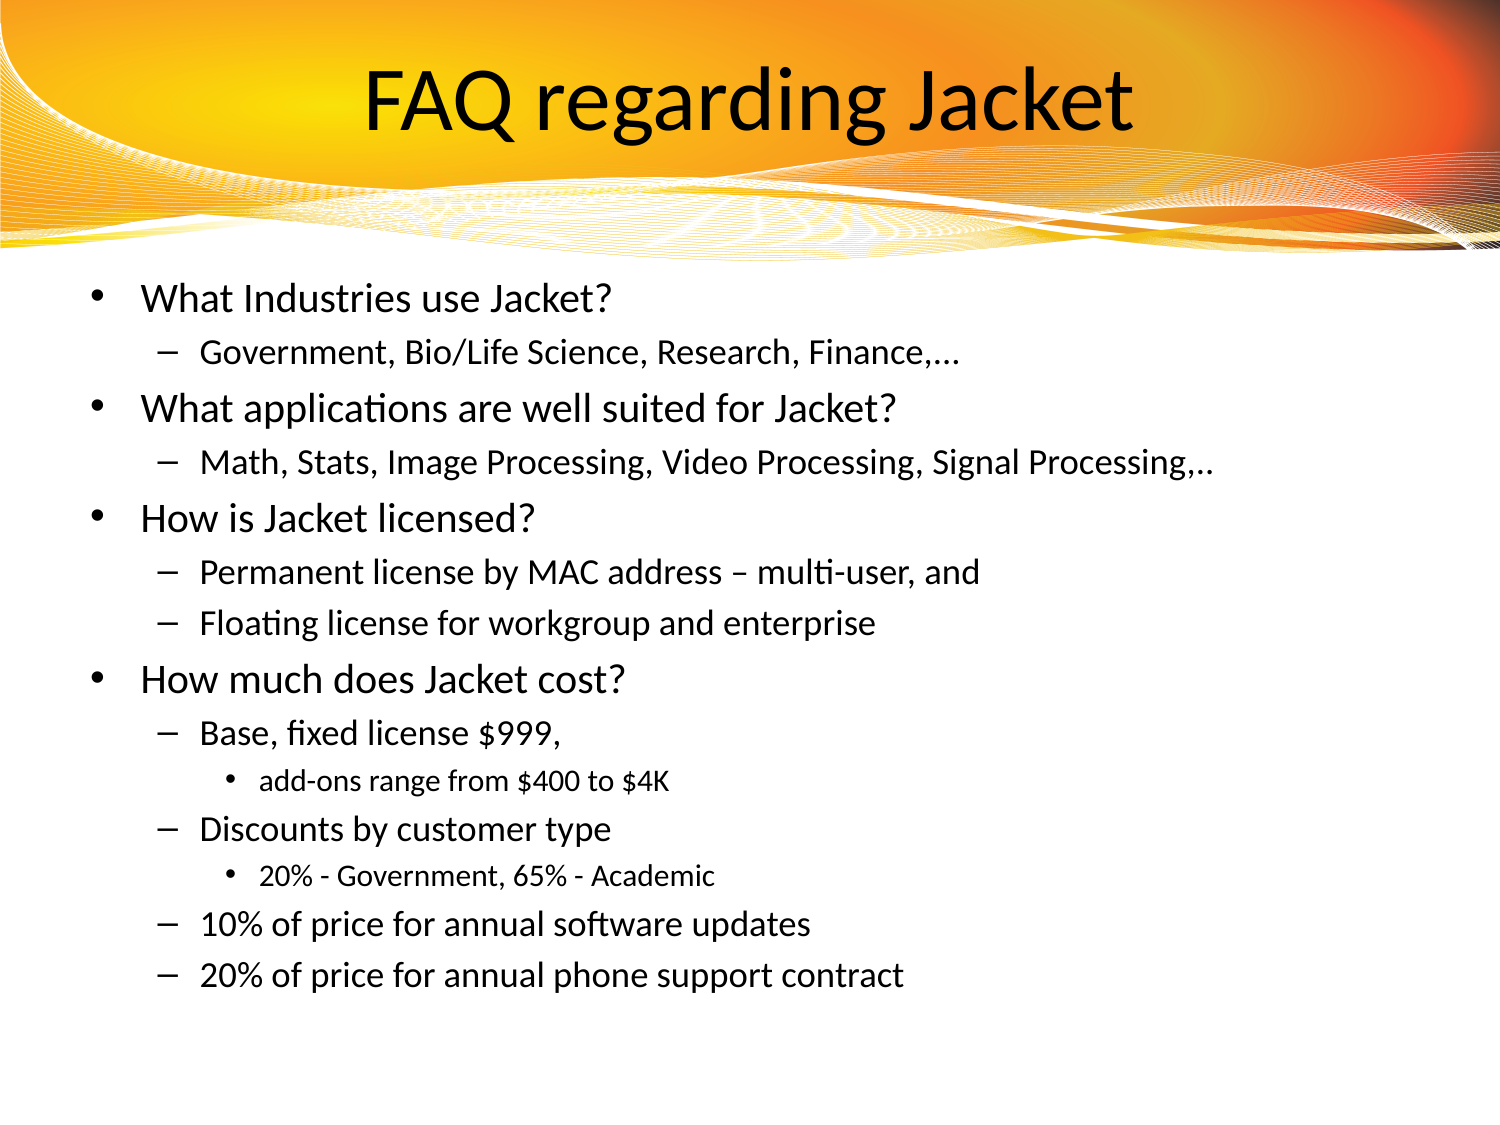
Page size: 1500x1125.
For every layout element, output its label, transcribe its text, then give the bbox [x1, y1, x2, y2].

title FAQ regarding Jacket [75, 0, 1425, 188]
list What Industries use Jacket? Government, Bio/Life Science, Research, Finance,... What applications are well suited for Jacket? Math, Stats, Image Processing, Video Processing, Signal Processing,.. How is Jacket licensed? Permanent license by MAC address – multi-user, and Floating license for workgroup and enterprise How much does Jacket cost? Base, fixed license $999, add-ons range from $400 to $4K Discounts by customer type 20% - Government, 65% - Academic 10% of price for annual software updates 20% of price for annual phone support contract [75, 262, 1450, 1005]
picture [0, 0, 1500, 1125]
